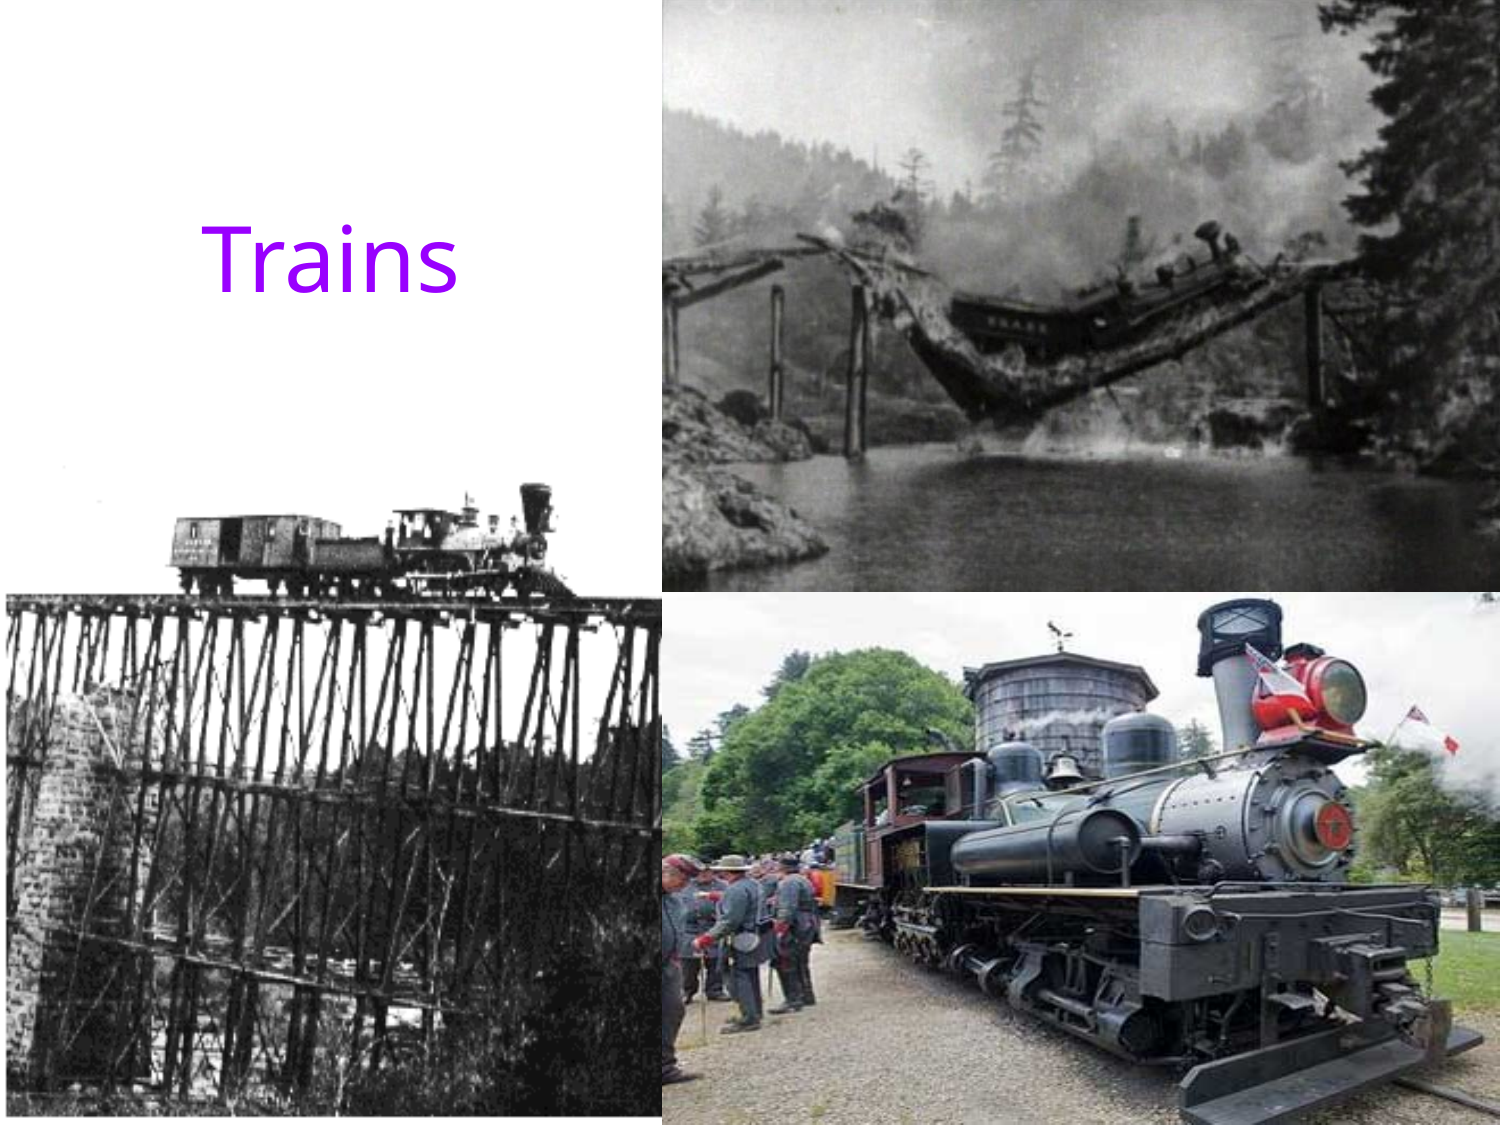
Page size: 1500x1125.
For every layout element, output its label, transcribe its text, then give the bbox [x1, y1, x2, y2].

picture [0, 0, 1500, 1125]
title Trains [174, 162, 488, 351]
